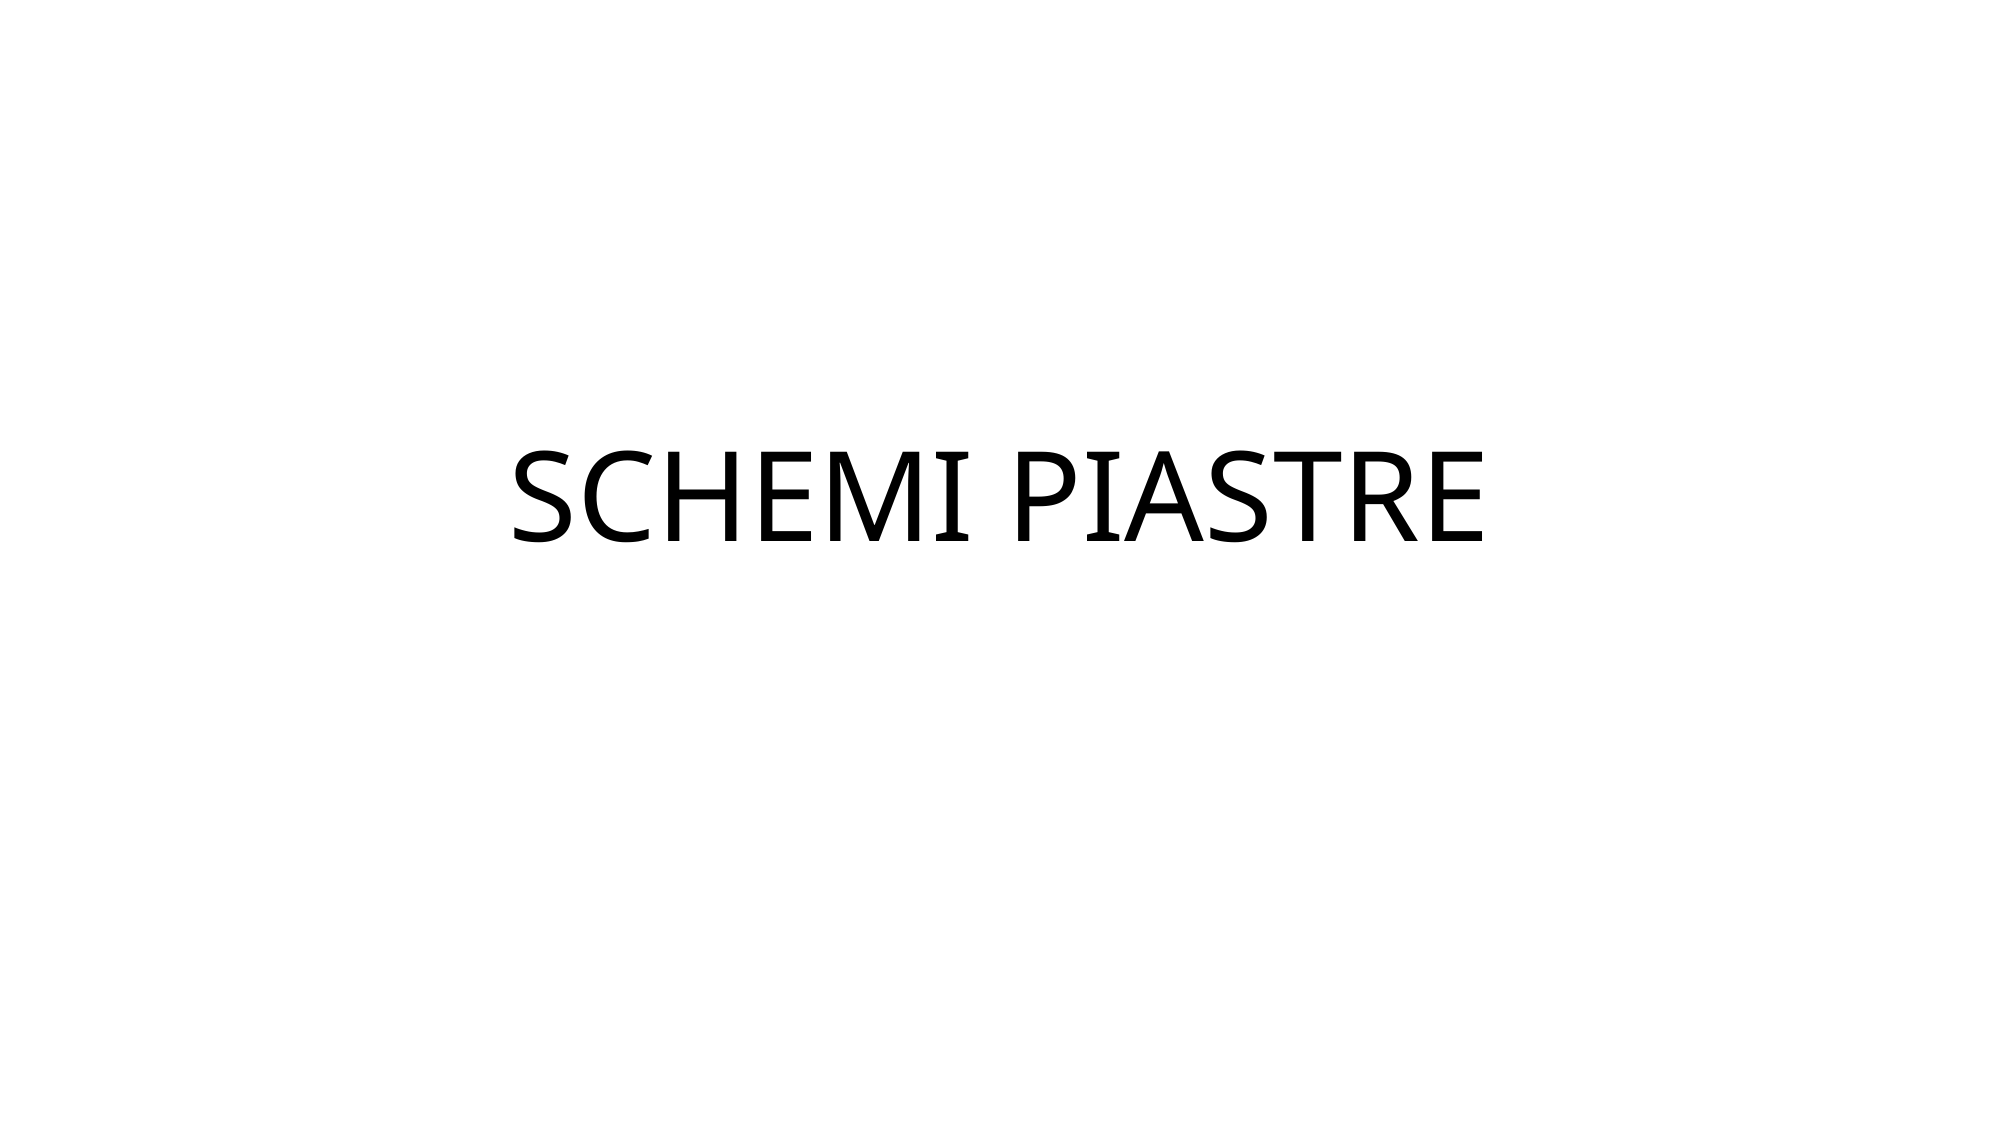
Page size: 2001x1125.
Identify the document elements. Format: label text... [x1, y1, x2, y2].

title SCHEMI PIASTRE [249, 184, 1750, 576]
